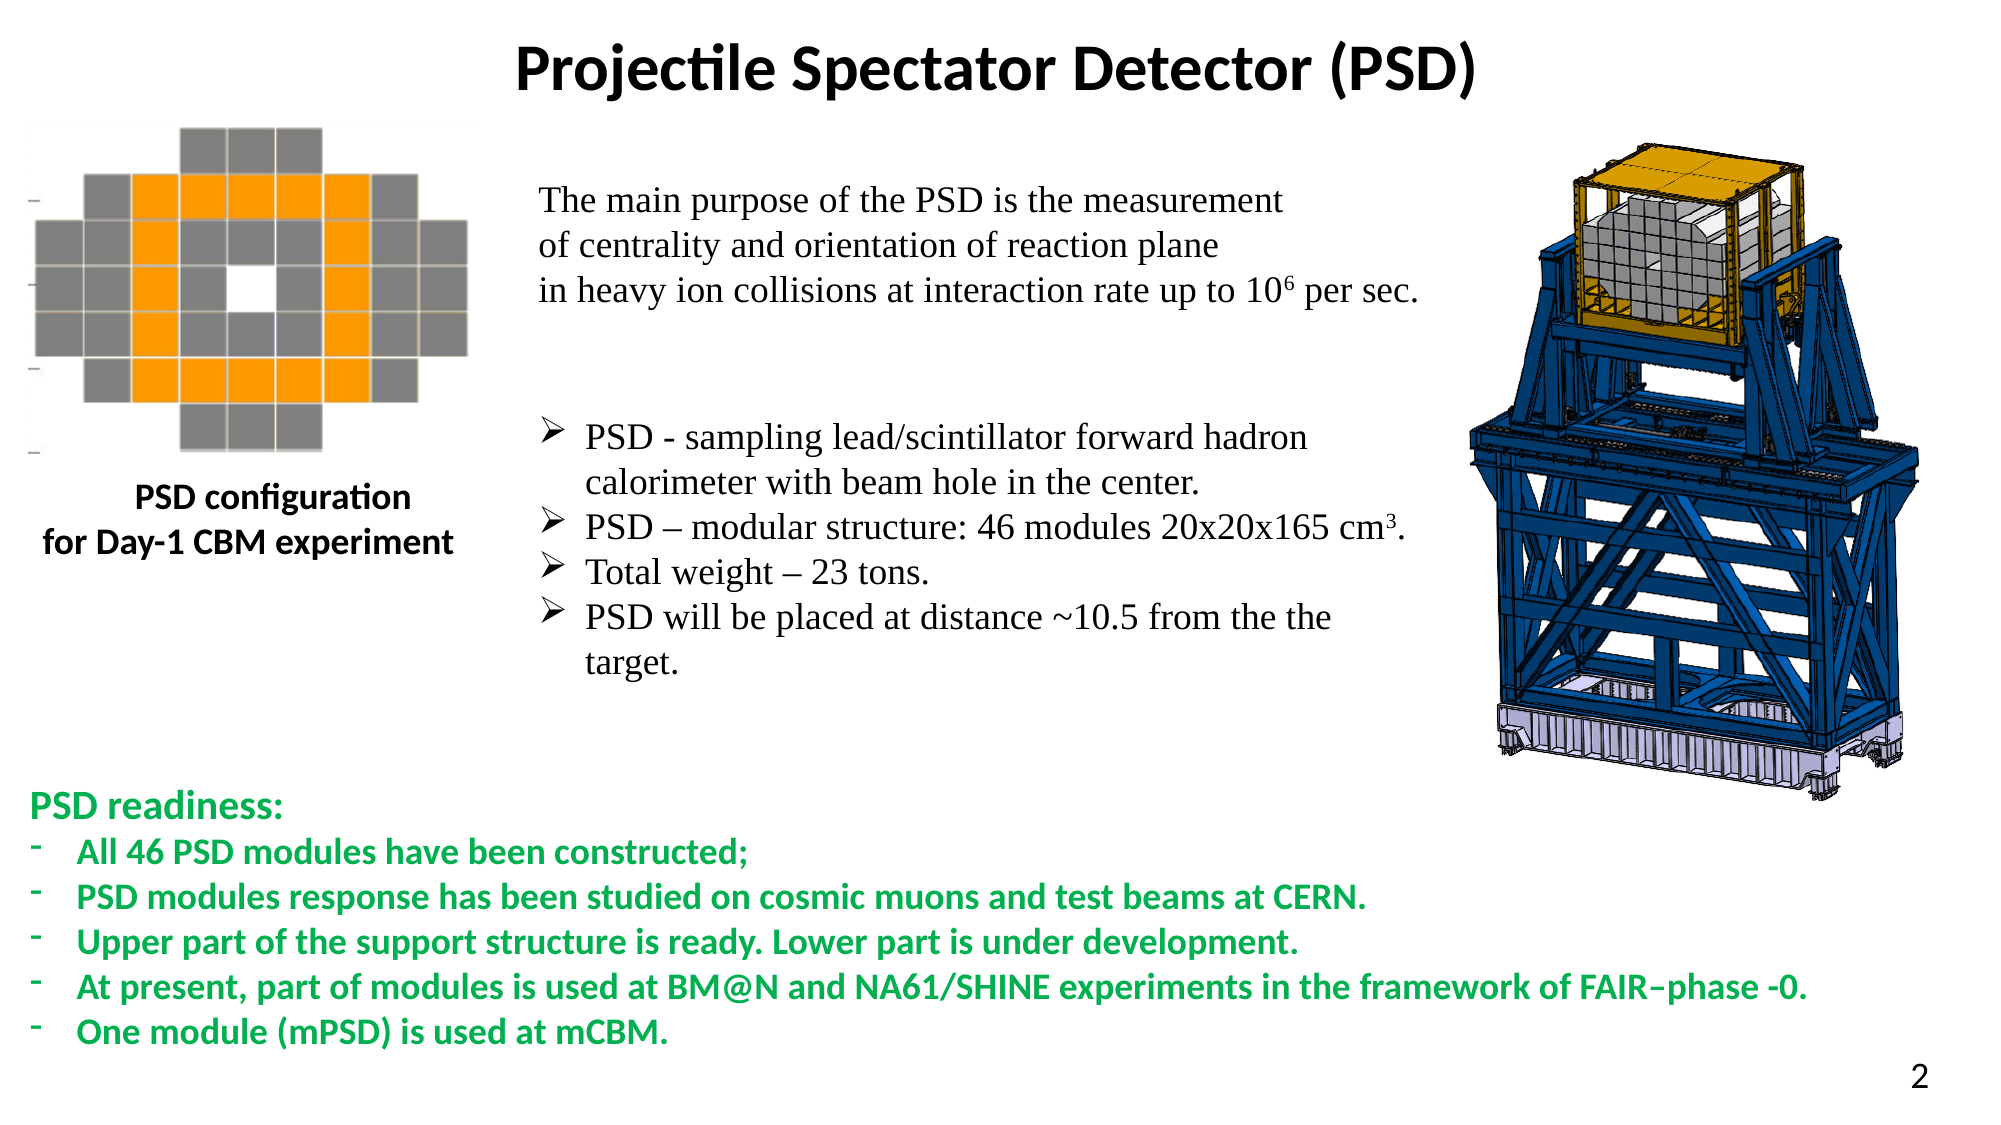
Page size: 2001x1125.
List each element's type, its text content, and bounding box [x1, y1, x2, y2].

text_box 2 [1494, 1043, 1945, 1104]
picture [1427, 132, 1945, 828]
text_box PSD - sampling lead/scintillator forward hadron calorimeter with beam hole in the center. PSD – modular structure: 46 modules 20x20x165 cm3. Total weight – 23 tons. PSD will be placed at distance ~10.5 from the the target. [523, 404, 1427, 690]
text_box PSD configuration for Day-1 CBM experiment [27, 464, 501, 615]
text_box PSD readiness: All 46 PSD modules have been constructed; PSD modules response has been studied on cosmic muons and test beams at CERN. Upper part of the support structure is ready. Lower part is under development. At present, part of modules is used at BM@N and NA61/SHINE experiments in the framework of FAIR–phase -0. One module (mPSD) is used at mCBM. [14, 725, 1836, 1105]
text_box The main purpose of the PSD is the measurement of centrality and orientation of reaction plane in heavy ion collisions at interaction rate up to 106 per sec. [523, 167, 1427, 317]
text_box Projectile Spectator Detector (PSD) [500, 16, 1495, 111]
picture [27, 123, 479, 457]
